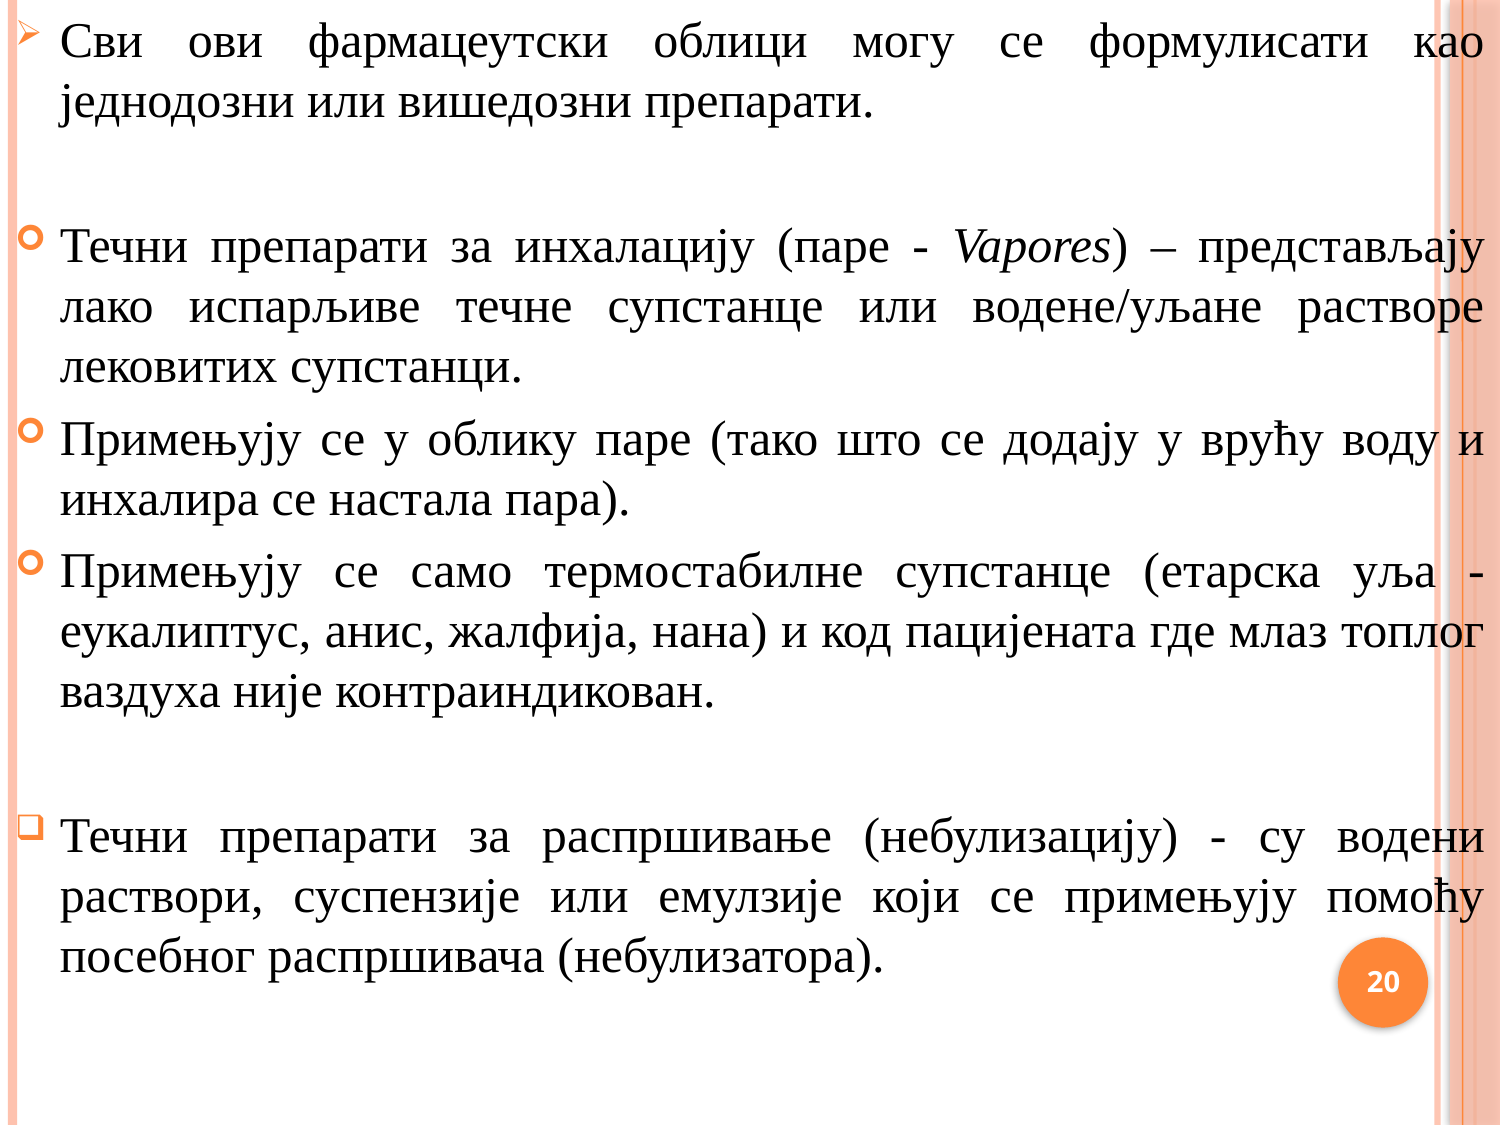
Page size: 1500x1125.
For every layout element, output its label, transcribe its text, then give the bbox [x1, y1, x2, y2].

list Сви ови фармацеутски облици могу се формулисати као једнодозни или вишедозни препарати. Течни препарати за инхалацију (паре - Vapores) – представљају лако испарљиве течне супстанце или водене/уљане растворе лековитих супстанци. Примењују се у облику паре (тако што се додају у врућу воду и инхалира се настала пара). Примењују се само термостабилне супстанце (етарска уља -еукалиптус, анис, жалфија, нана) и код пацијената где млаз топлог ваздуха није контраиндикован. Течни препарати за распршивање (небулизацију) - су водени раствори, суспензије или емулзије који се примењују помоћу посебног распршивача (небулизатора). [0, 0, 1500, 1125]
